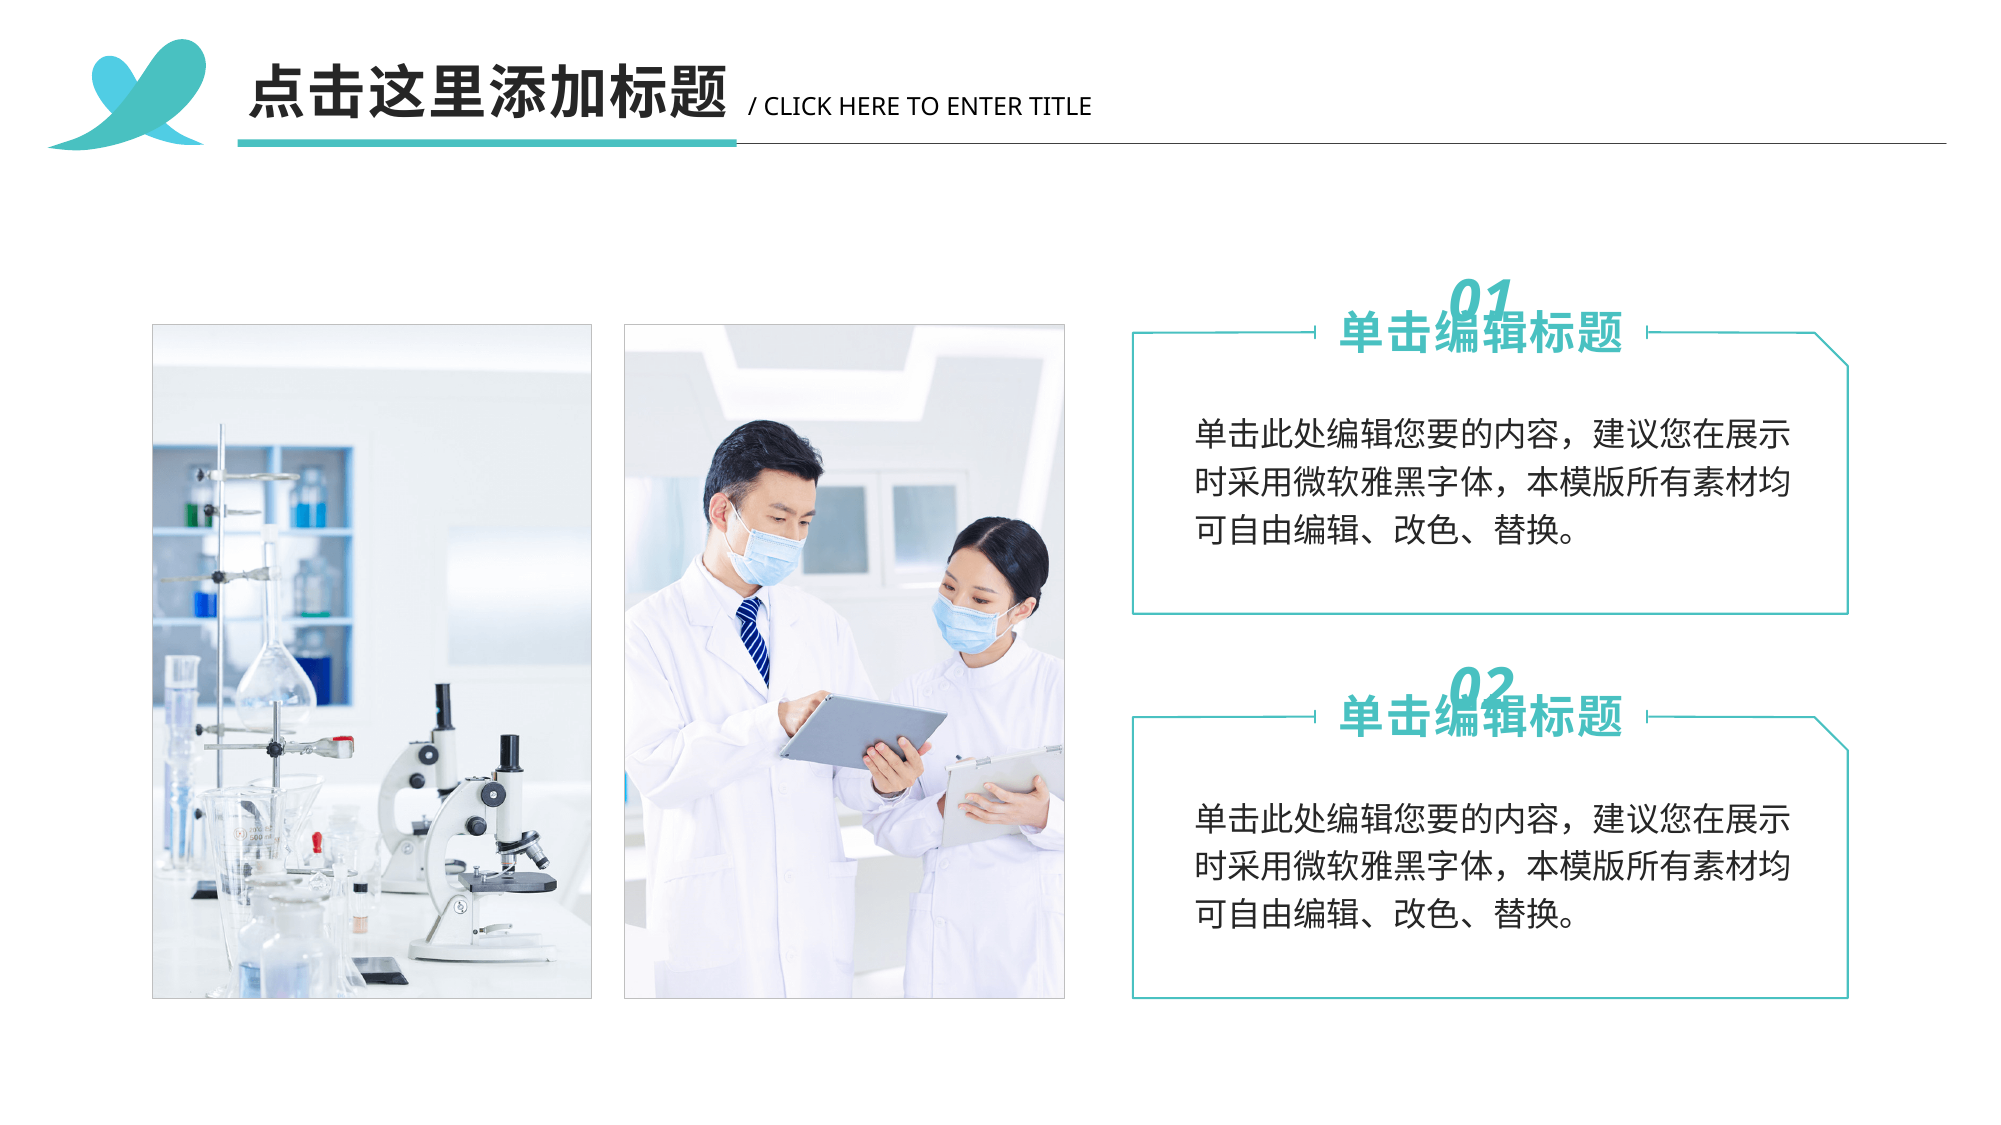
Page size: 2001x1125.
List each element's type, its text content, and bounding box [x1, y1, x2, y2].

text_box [1132, 241, 1848, 614]
text_box [624, 324, 1065, 999]
text_box [237, 138, 738, 148]
text_box [152, 324, 592, 999]
text_box 点击这里添加标题 [231, 47, 745, 134]
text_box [1132, 629, 1848, 999]
text_box / CLICK HERE TO ENTER TITLE [733, 83, 1142, 128]
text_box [52, 34, 204, 155]
